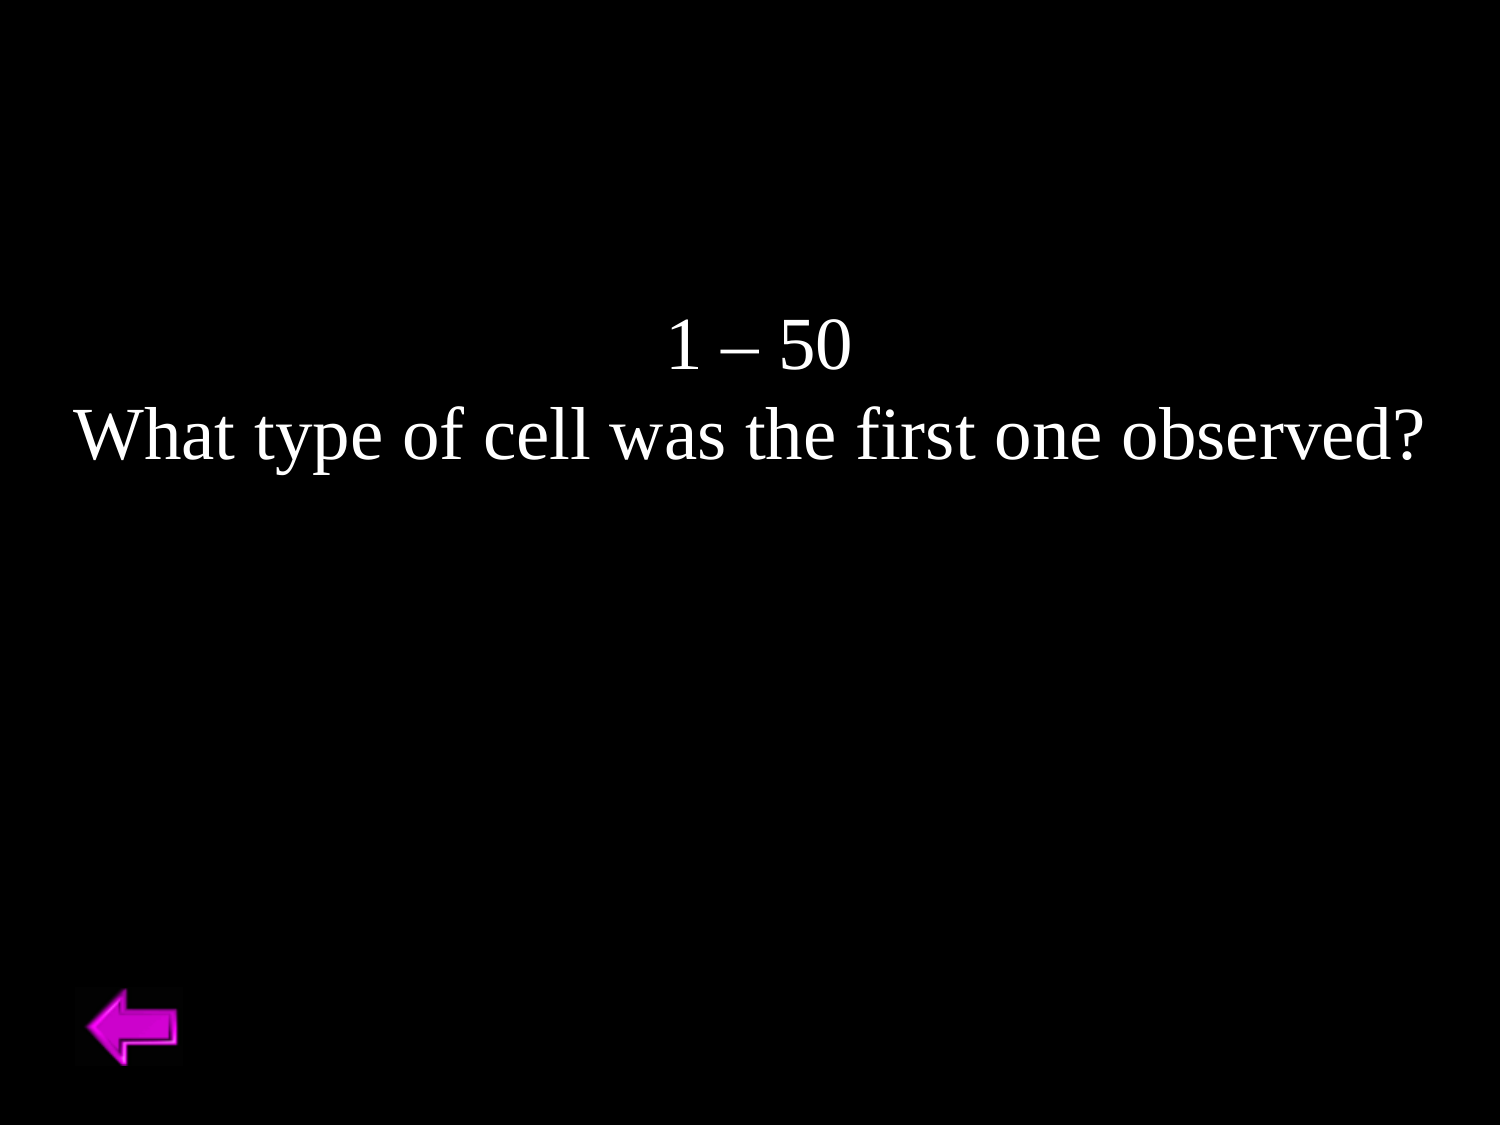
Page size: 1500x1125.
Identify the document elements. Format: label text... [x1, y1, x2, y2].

picture [74, 987, 183, 1066]
text_box 1 – 50 What type of cell was the first one observed? [0, 287, 1500, 483]
